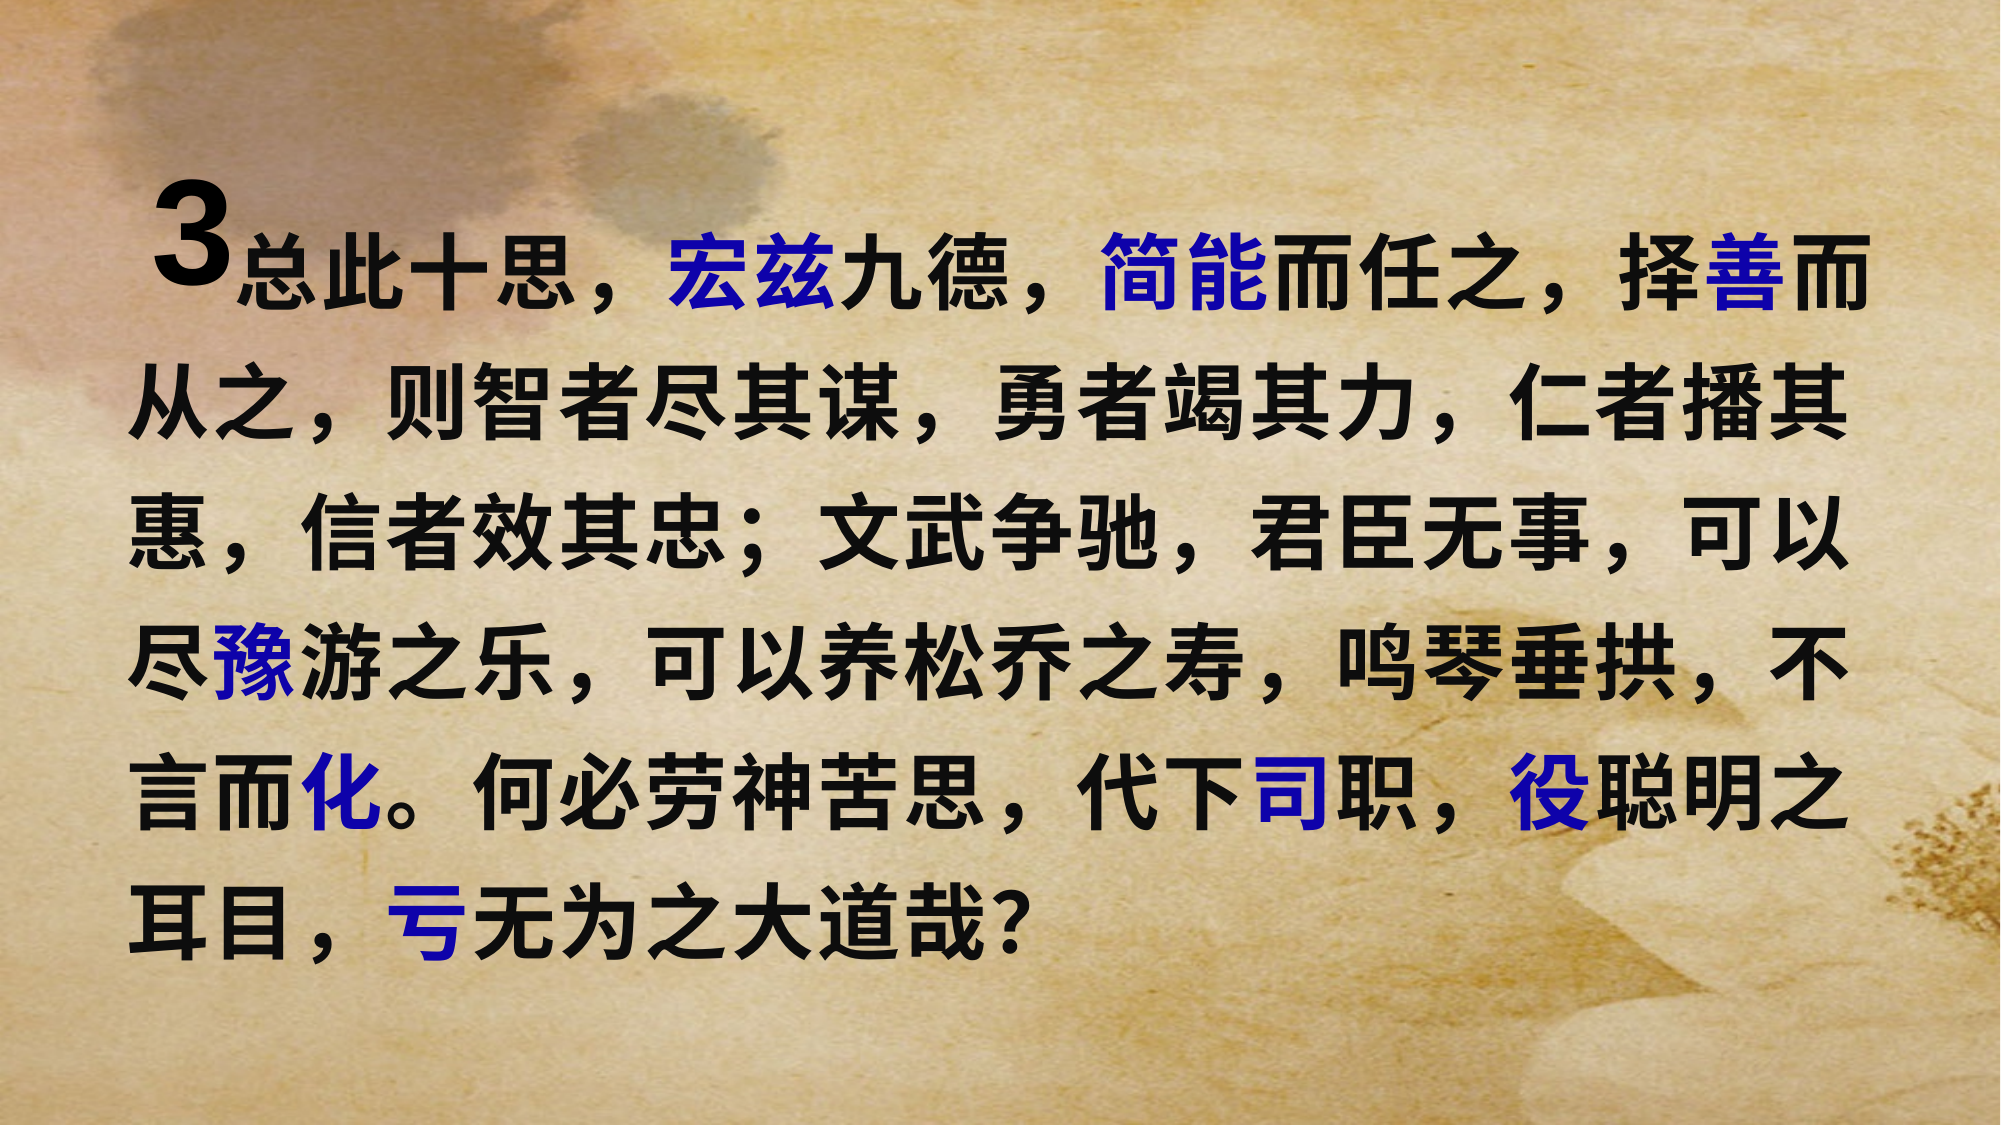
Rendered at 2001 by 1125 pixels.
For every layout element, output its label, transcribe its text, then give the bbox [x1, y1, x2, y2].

picture [0, 0, 2001, 1125]
list 总此十思，宏兹九德，简能而任之，择善而从之，则智者尽其谋，勇者竭其力，仁者播其惠，信者效其忠；文武争驰，君臣无事，可以尽豫游之乐，可以养松乔之寿，鸣琴垂拱，不言而化。何必劳神苦思，代下司职，役聪明之耳目，亏无为之大道哉？ [109, 190, 1891, 1018]
text_box 3 [136, 127, 250, 323]
